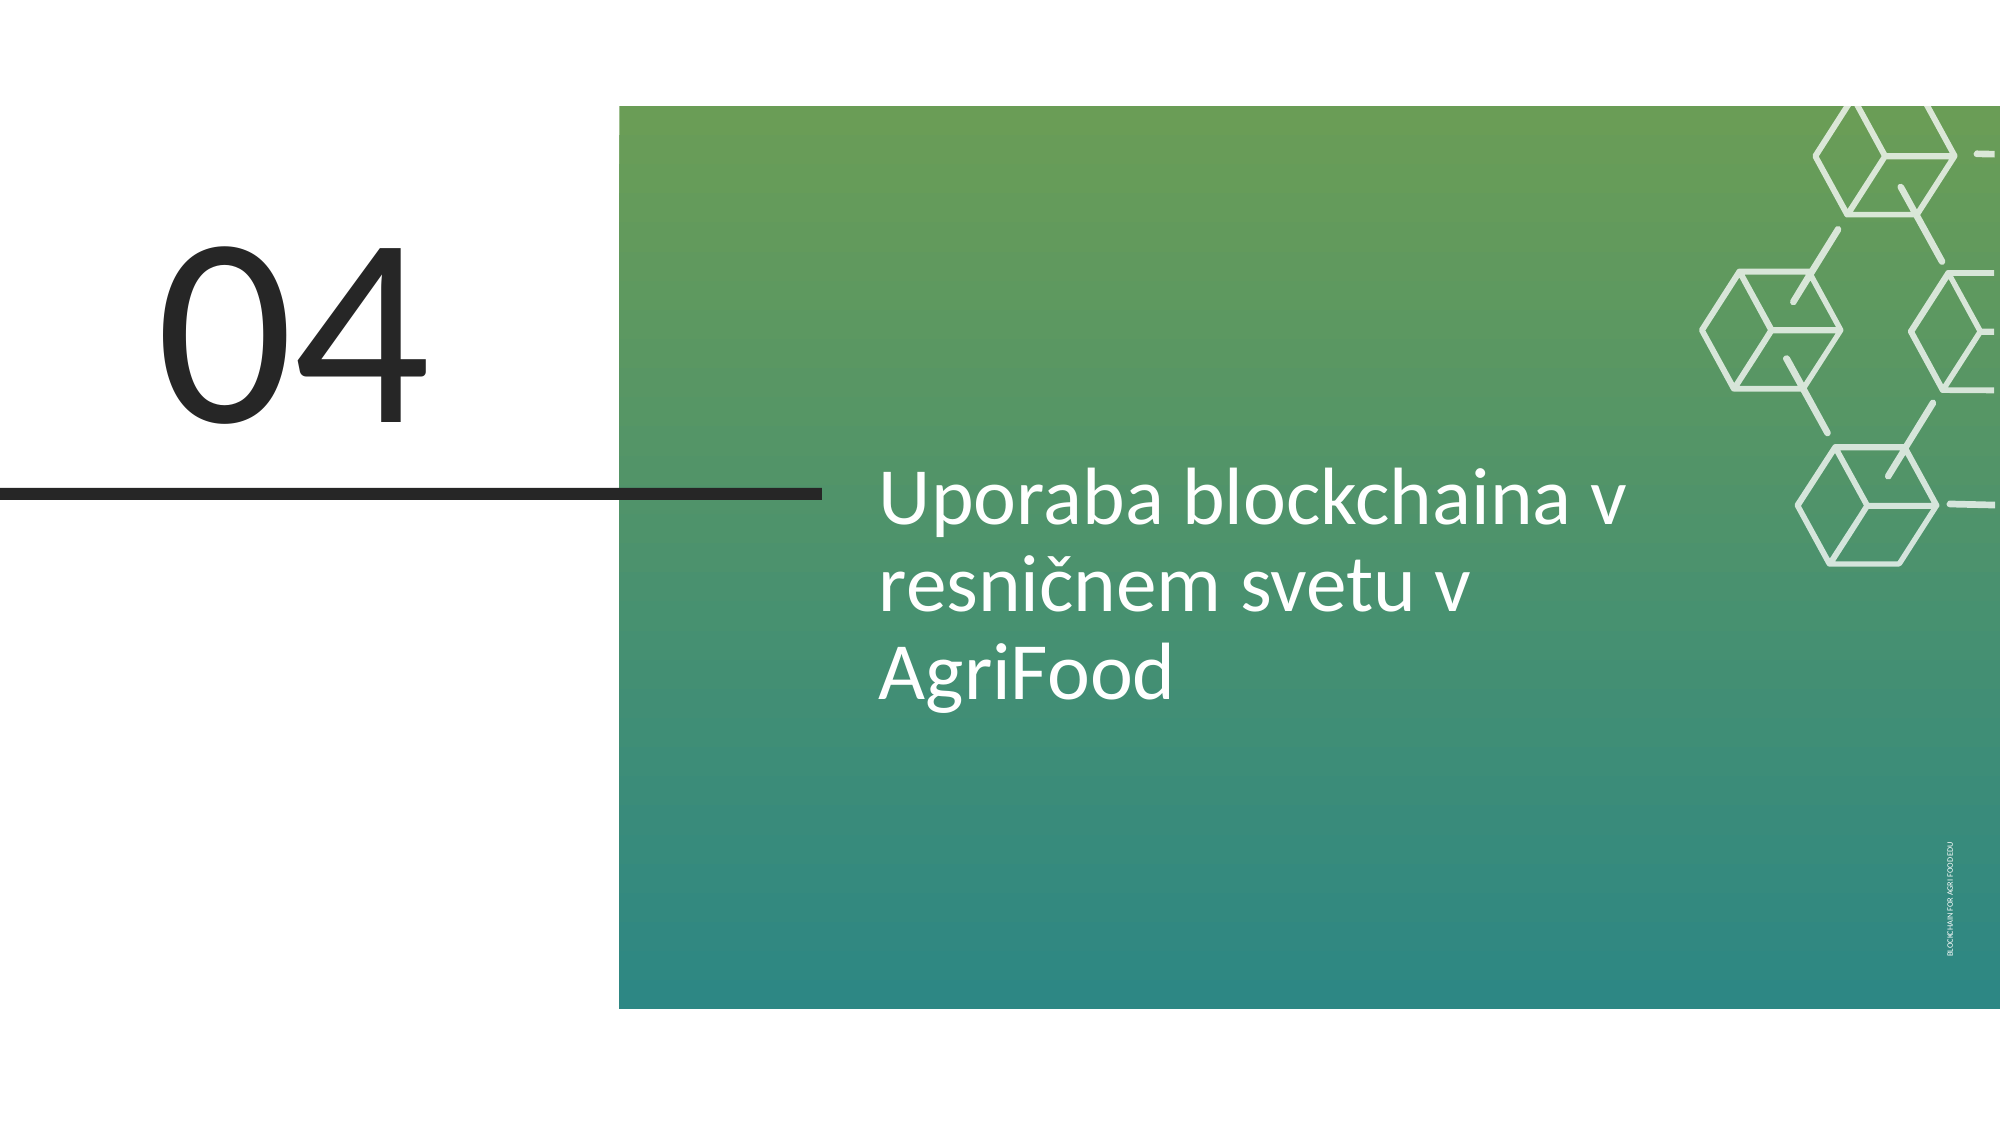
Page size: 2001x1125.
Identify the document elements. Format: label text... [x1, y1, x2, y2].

list Uporaba blockchaina v resničnem svetu v AgriFood [864, 446, 1753, 899]
list 04 [141, 180, 481, 277]
